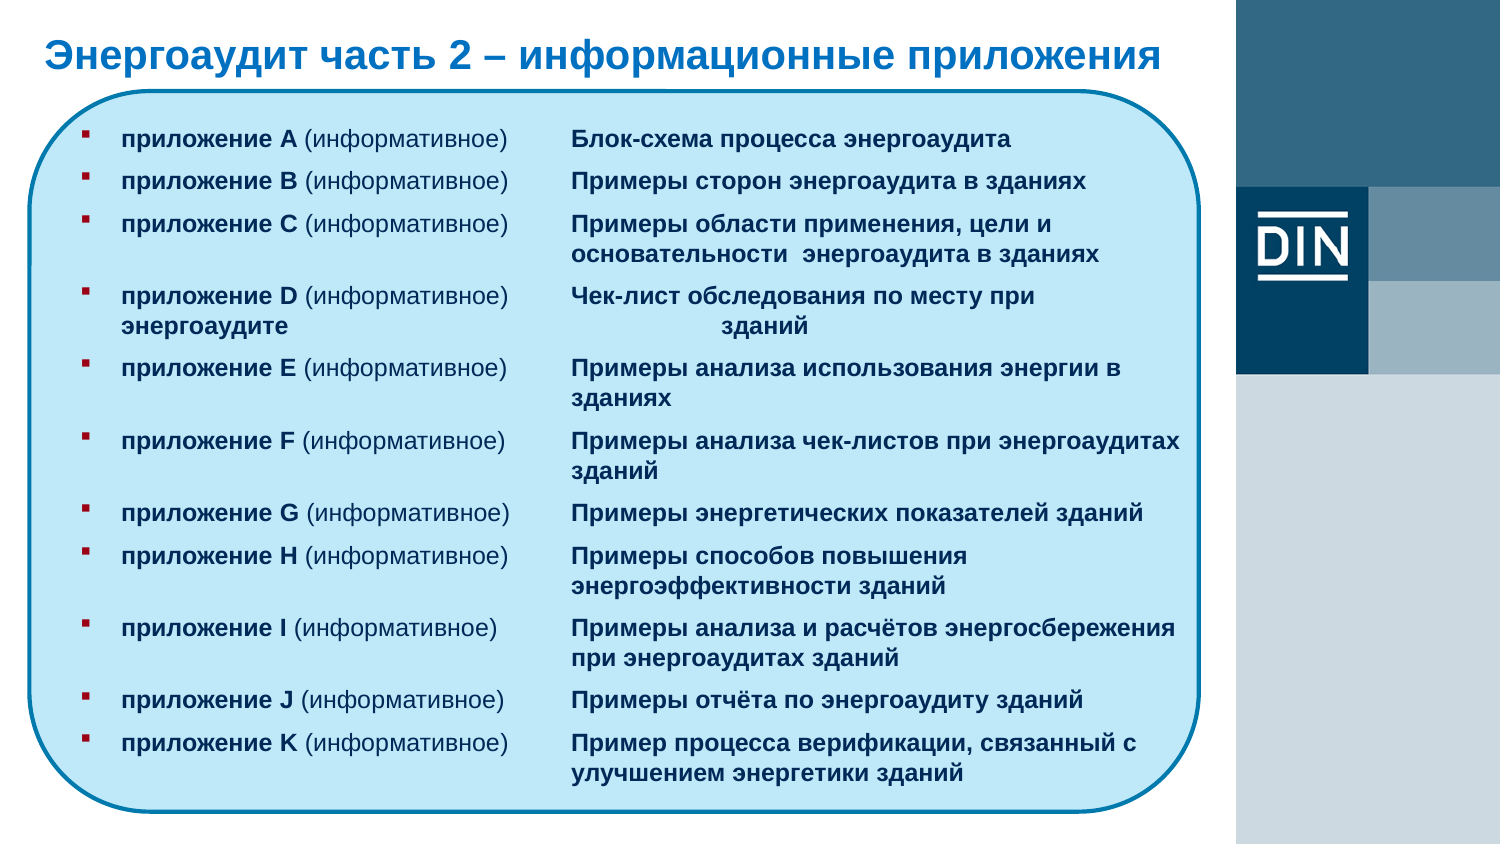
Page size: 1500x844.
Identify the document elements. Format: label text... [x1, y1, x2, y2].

title Энергоаудит часть 2 – информационные приложения [29, 19, 1235, 137]
text_box [27, 137, 1199, 814]
list приложение A (информативное) Блок-схема процесса энергоаудита приложение B (информативное) Примеры сторон энергоаудита в зданиях приложение C (информативное) Примеры области применения, цели и основательности энергоаудита в зданиях приложение D (информативное) Чек-лист обследования по месту при энергоаудите зданий приложение E (информативное) Примеры анализа использования энергии в зданиях приложение F (информативное) Примеры анализа чек-листов при энергоаудитах зданий приложение G (информативное) Примеры энергетических показателей зданий приложение H (информативное) Примеры способов повышения энергоэффективности зданий приложение I (информативное) Примеры анализа и расчётов энергосбережения при энергоаудитах зданий приложение J (информативное) Примеры отчёта по энергоаудиту зданий приложение K (информативное) Пример процесса верификации, связанный с улучшением энергетики зданий [64, 137, 1200, 718]
picture [1236, 0, 1500, 844]
